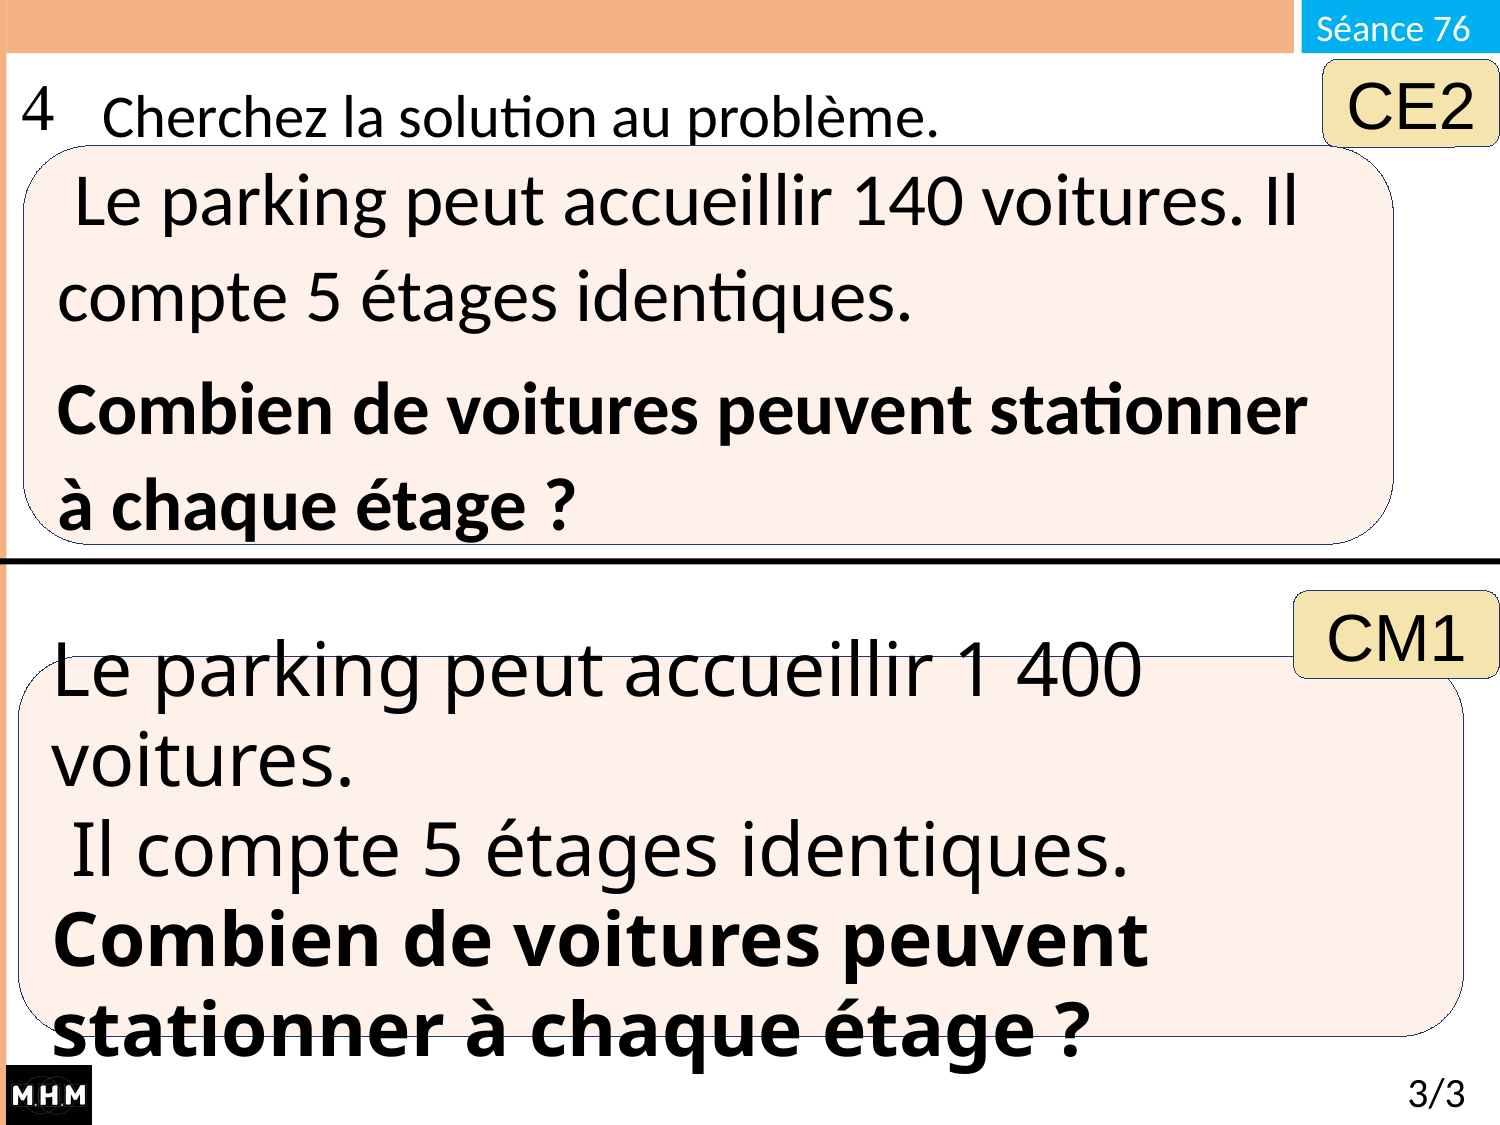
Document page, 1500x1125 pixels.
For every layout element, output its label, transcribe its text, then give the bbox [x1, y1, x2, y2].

text_box CE2 [1322, 59, 1500, 148]
list 3/3 [1373, 1064, 1500, 1125]
text_box Le parking peut accueillir 1 400 voitures. Il compte 5 étages identiques. Combien de voitures peuvent stationner à chaque étage ? [18, 656, 1464, 1037]
text_box Le parking peut accueillir 140 voitures. Il compte 5 étages identiques. Combien de voitures peuvent stationner à chaque étage ? [23, 145, 1394, 545]
picture [6, 1065, 92, 1125]
text_box [189, 545, 1311, 561]
text_box CM1 [1293, 590, 1500, 679]
title Cherchez la solution au problème. [87, 32, 1382, 145]
text_box [189, 562, 1311, 656]
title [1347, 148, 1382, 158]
